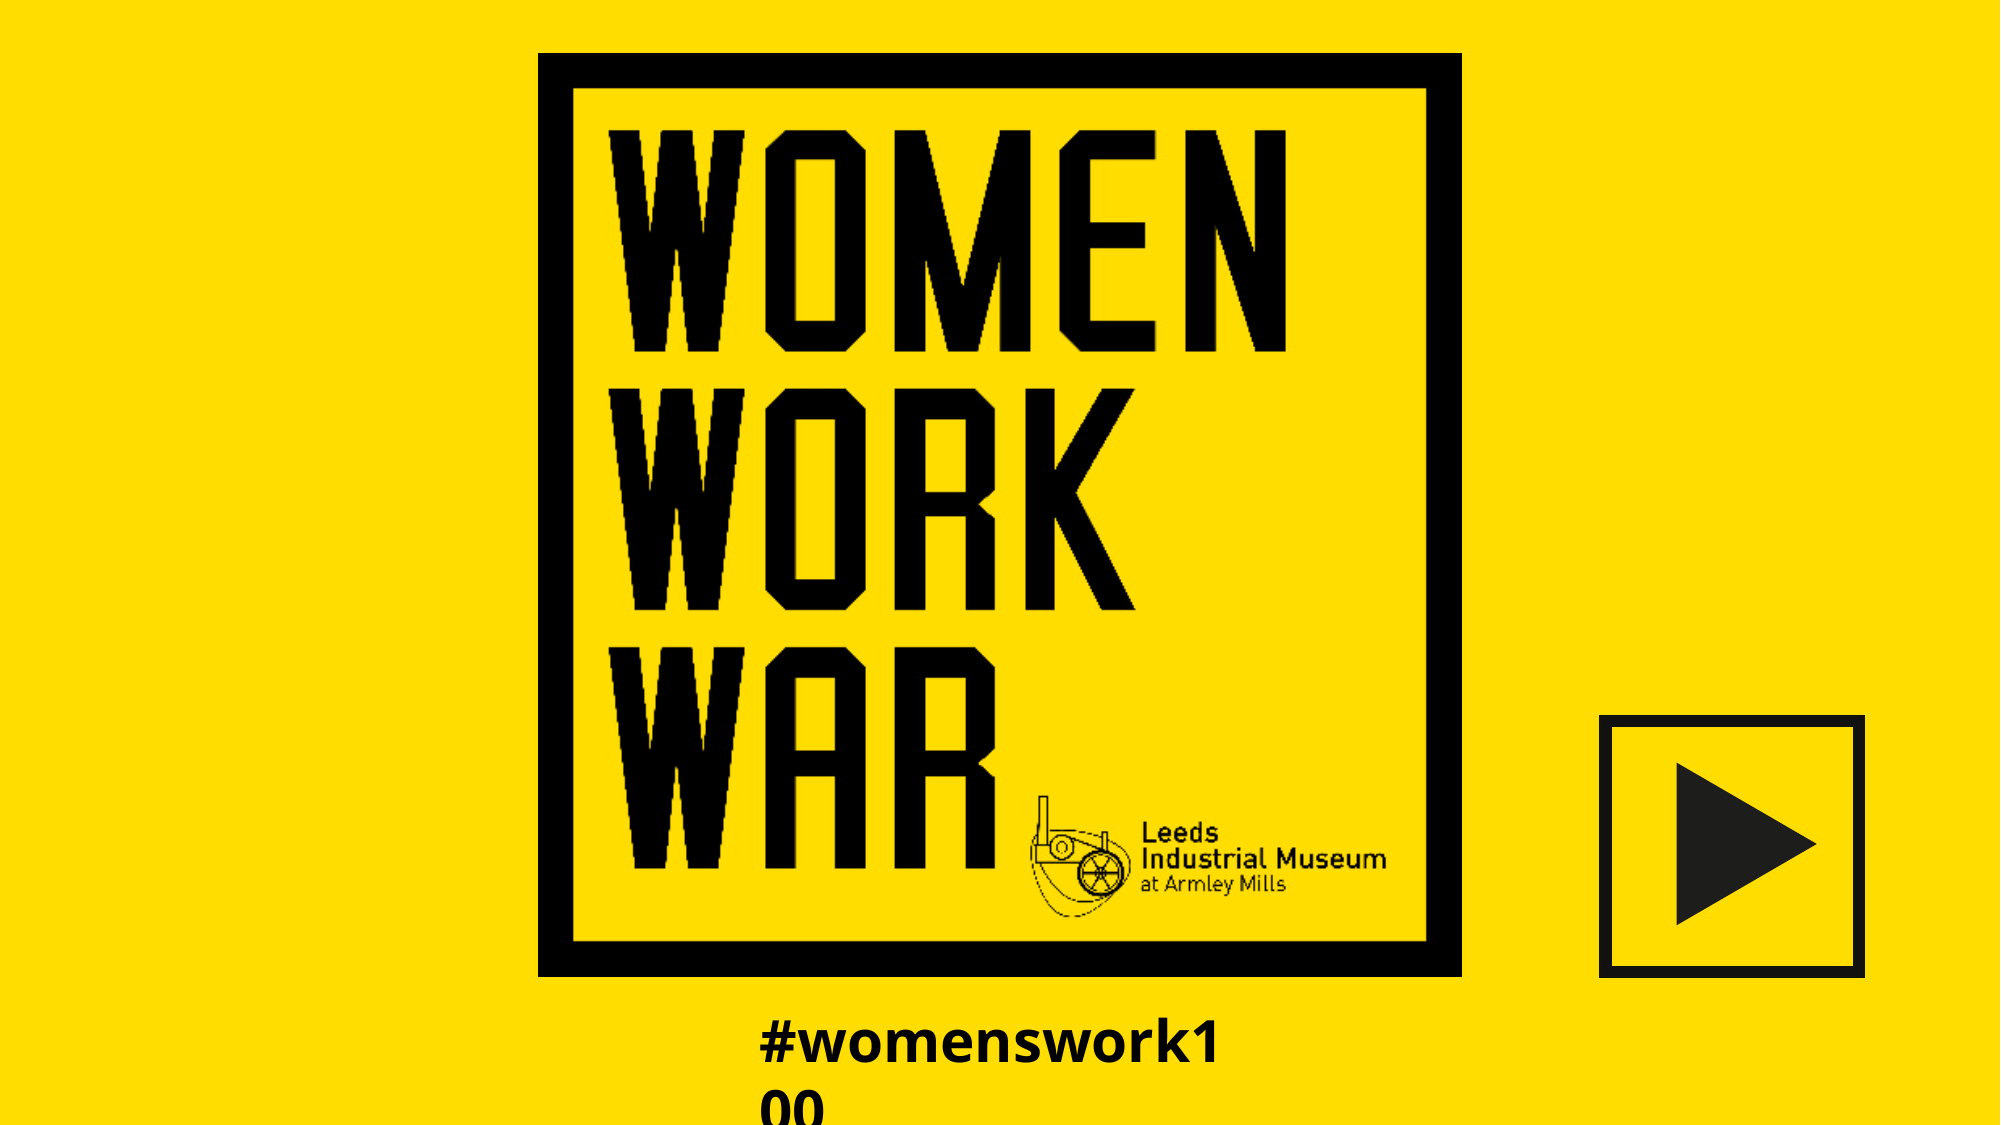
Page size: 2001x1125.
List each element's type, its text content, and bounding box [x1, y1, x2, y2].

text_box [1589, 703, 1880, 993]
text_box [1605, 721, 1859, 973]
text_box #womenswork100 [744, 997, 1256, 1125]
picture [538, 53, 1462, 977]
